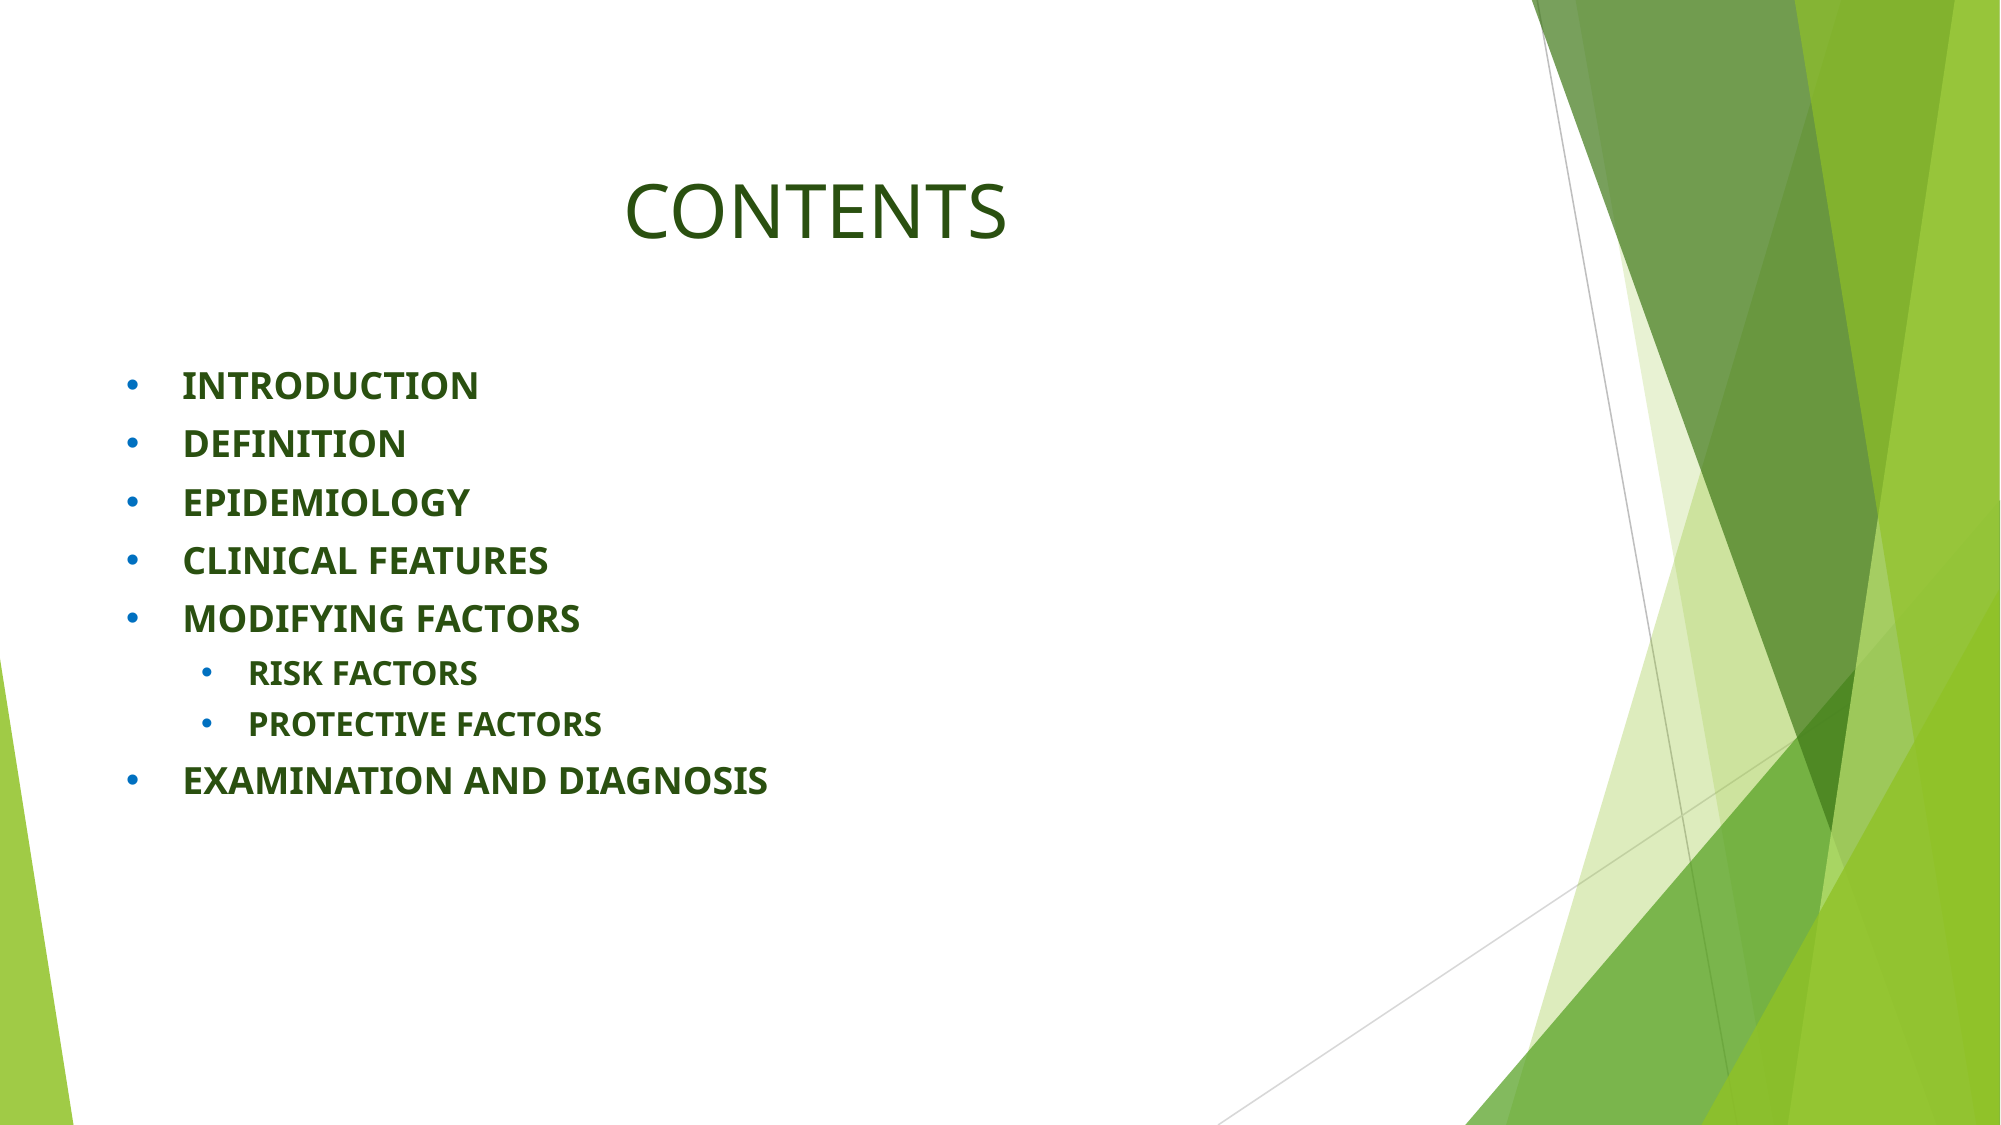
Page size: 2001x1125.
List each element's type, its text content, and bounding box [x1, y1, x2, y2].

title CONTENTS [111, 99, 1522, 317]
list INTRODUCTION DEFINITION EPIDEMIOLOGY CLINICAL FEATURES MODIFYING FACTORS RISK FACTORS PROTECTIVE FACTORS EXAMINATION AND DIAGNOSIS [111, 354, 1522, 992]
